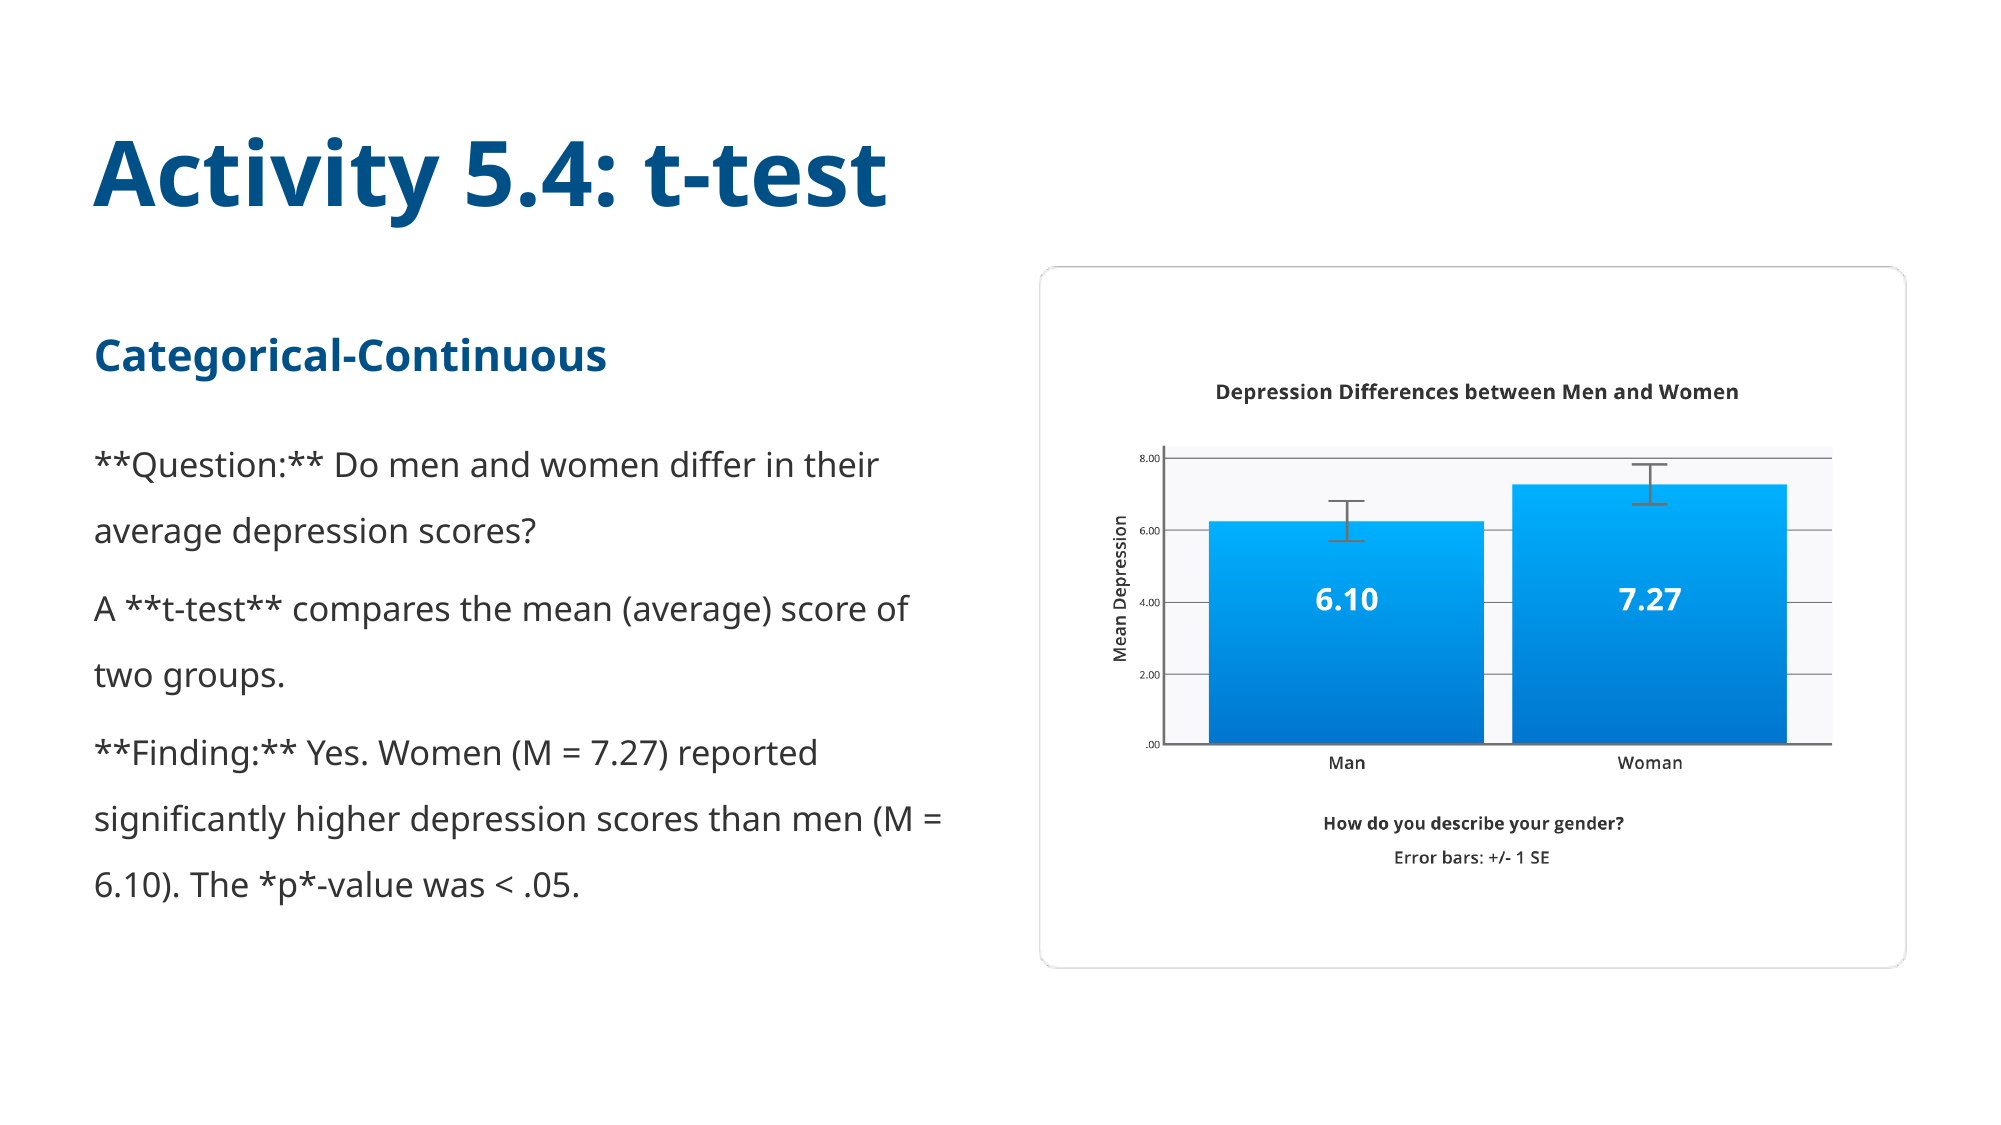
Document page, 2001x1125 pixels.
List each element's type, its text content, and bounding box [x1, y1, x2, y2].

text_box **Question:** Do men and women differ in their average depression scores? [93, 418, 961, 550]
text_box Categorical-Continuous [93, 327, 1005, 381]
picture [1038, 264, 1907, 969]
text_box **Finding:** Yes. Women (M = 7.27) reported significantly higher depression scores than men (M = 6.10). The *p*-value was < .05. [93, 706, 961, 905]
text_box Activity 5.4: t-test [93, 93, 1730, 225]
text_box A **t-test** compares the mean (average) score of two groups. [93, 562, 961, 695]
